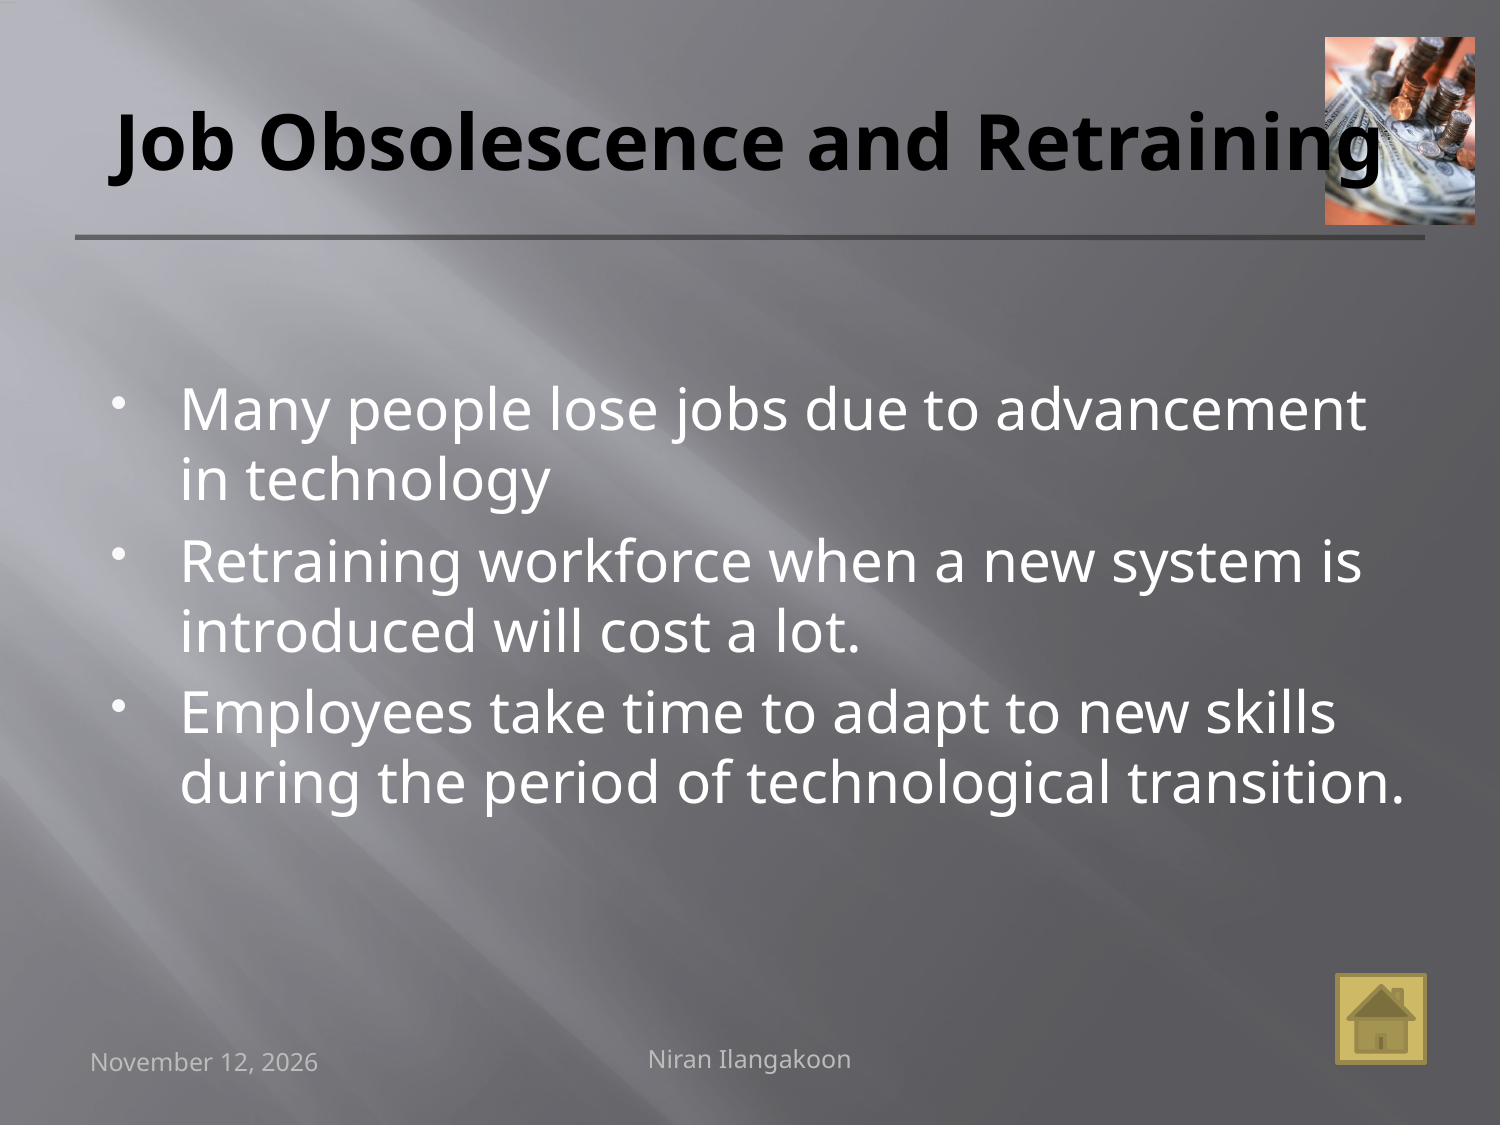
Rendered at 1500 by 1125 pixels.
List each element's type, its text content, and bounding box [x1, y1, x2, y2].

picture [1325, 37, 1475, 225]
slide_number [75, 1027, 425, 1088]
list Many people lose jobs due to advancement in technology Retraining workforce when a new system is introduced will cost a lot. Employees take time to adapt to new skills during the period of technological transition. [75, 365, 1425, 1125]
title Job Obsolescence and Retraining [75, 45, 1425, 233]
text_box [1335, 973, 1427, 1065]
footer Niran Ilangakoon [512, 1025, 988, 1085]
